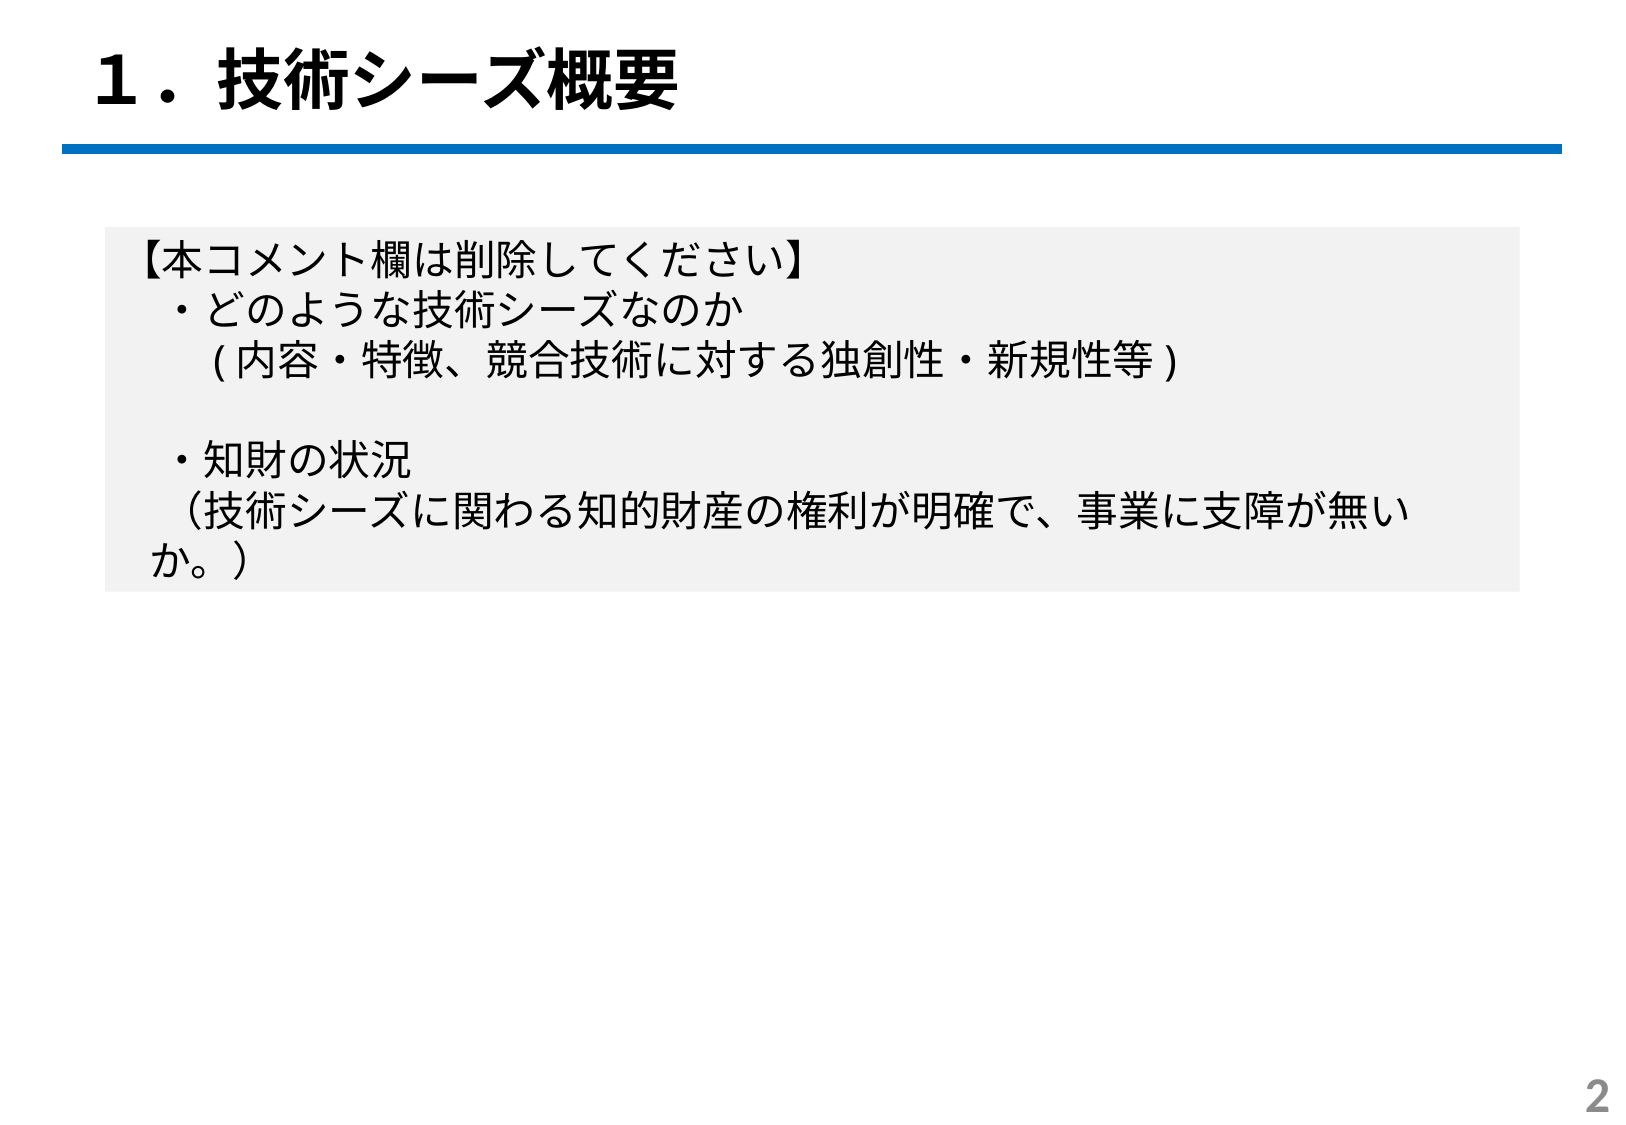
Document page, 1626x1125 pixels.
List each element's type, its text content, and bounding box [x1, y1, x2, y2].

text_box １．技術シーズ概要 [68, 30, 1415, 126]
text_box 【本コメント欄は削除してください】 ・どのような技術シーズなのか (内容・特徴、競合技術に対する独創性・新規性等) ・知財の状況 （技術シーズに関わる知的財産の権利が明確で、事業に支障が無いか。） [105, 226, 1520, 592]
slide_number 2 [1245, 1062, 1625, 1123]
